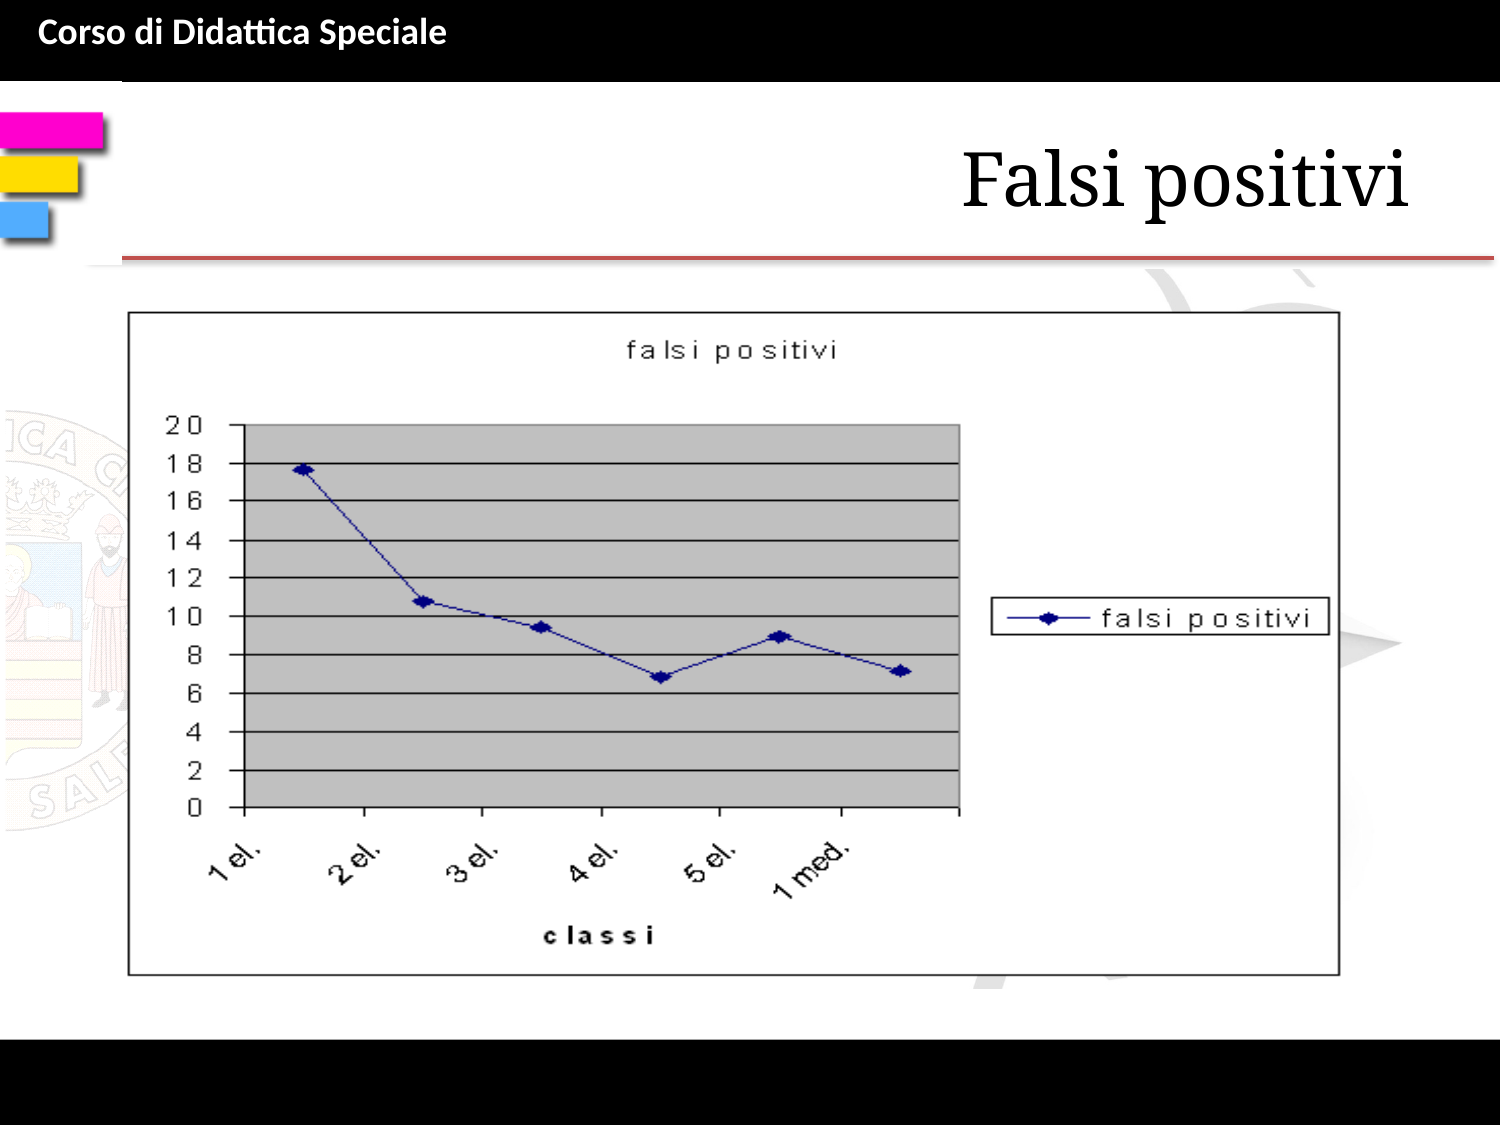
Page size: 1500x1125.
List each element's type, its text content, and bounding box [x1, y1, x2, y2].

title Falsi positivi [120, 106, 1426, 247]
picture [111, 269, 1442, 989]
picture [0, 81, 122, 265]
